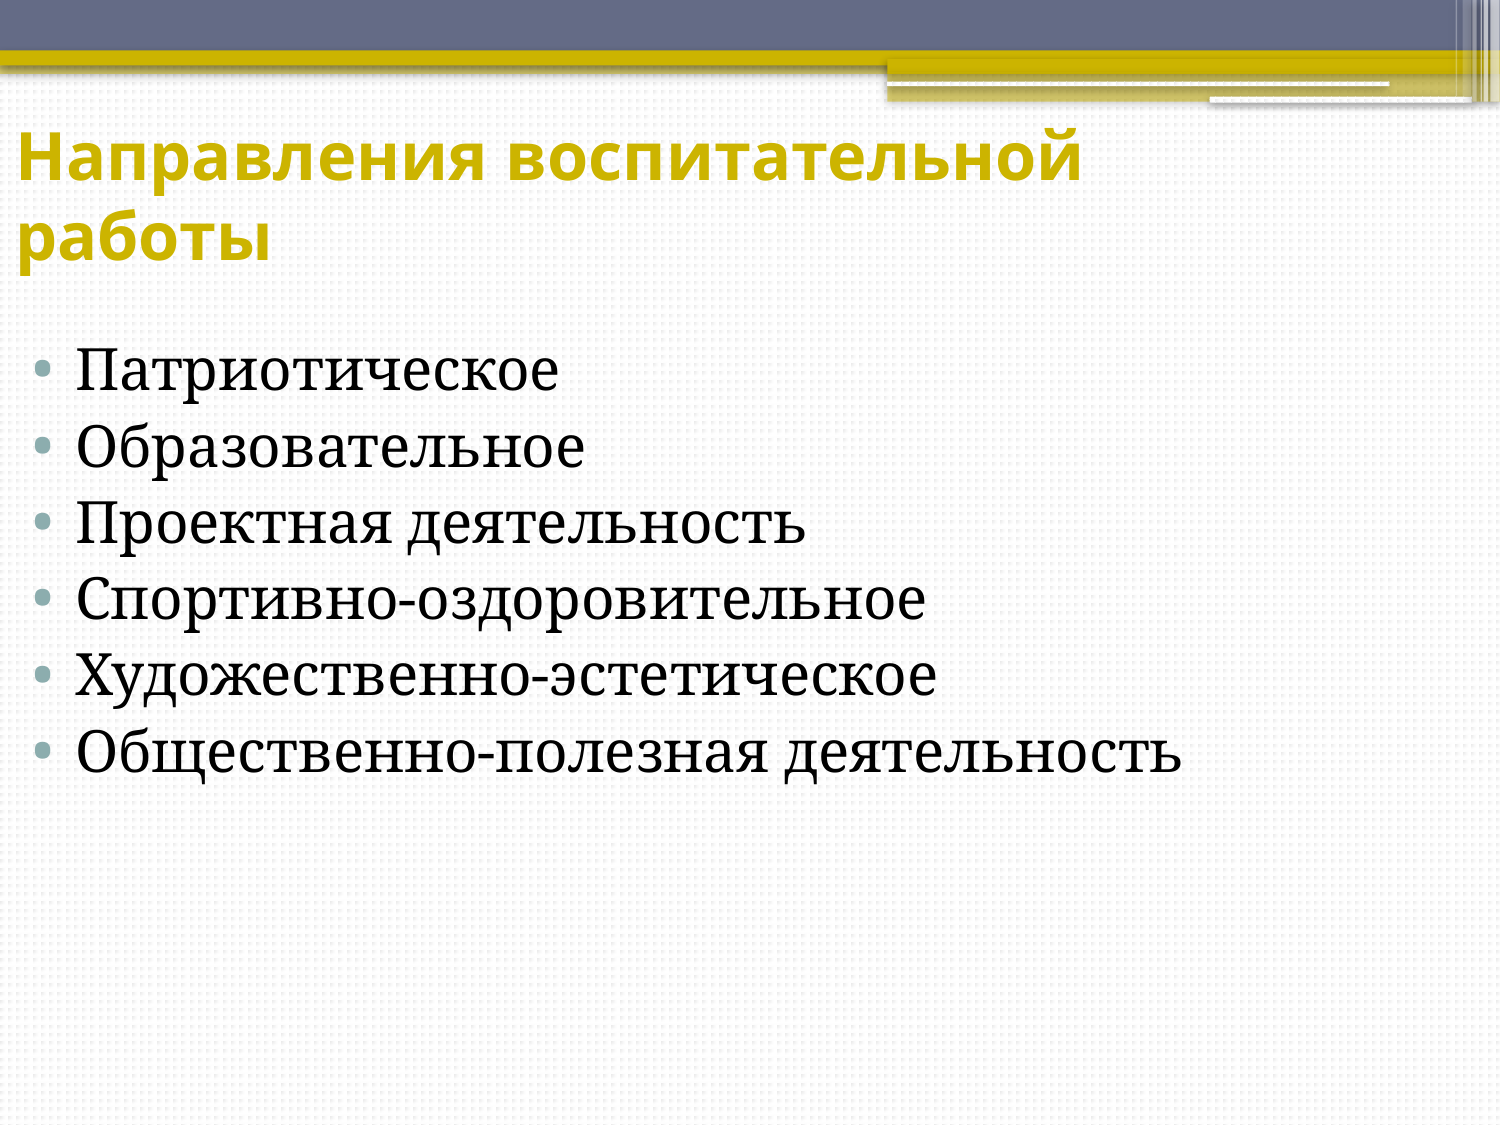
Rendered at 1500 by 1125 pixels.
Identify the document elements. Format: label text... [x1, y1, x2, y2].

list Патриотическое Образовательное Проектная деятельность Спортивно-оздоровительное Художественно-эстетическое Общественно-полезная деятельность [0, 324, 1275, 1000]
title Направления воспитательной работы [0, 99, 1275, 288]
